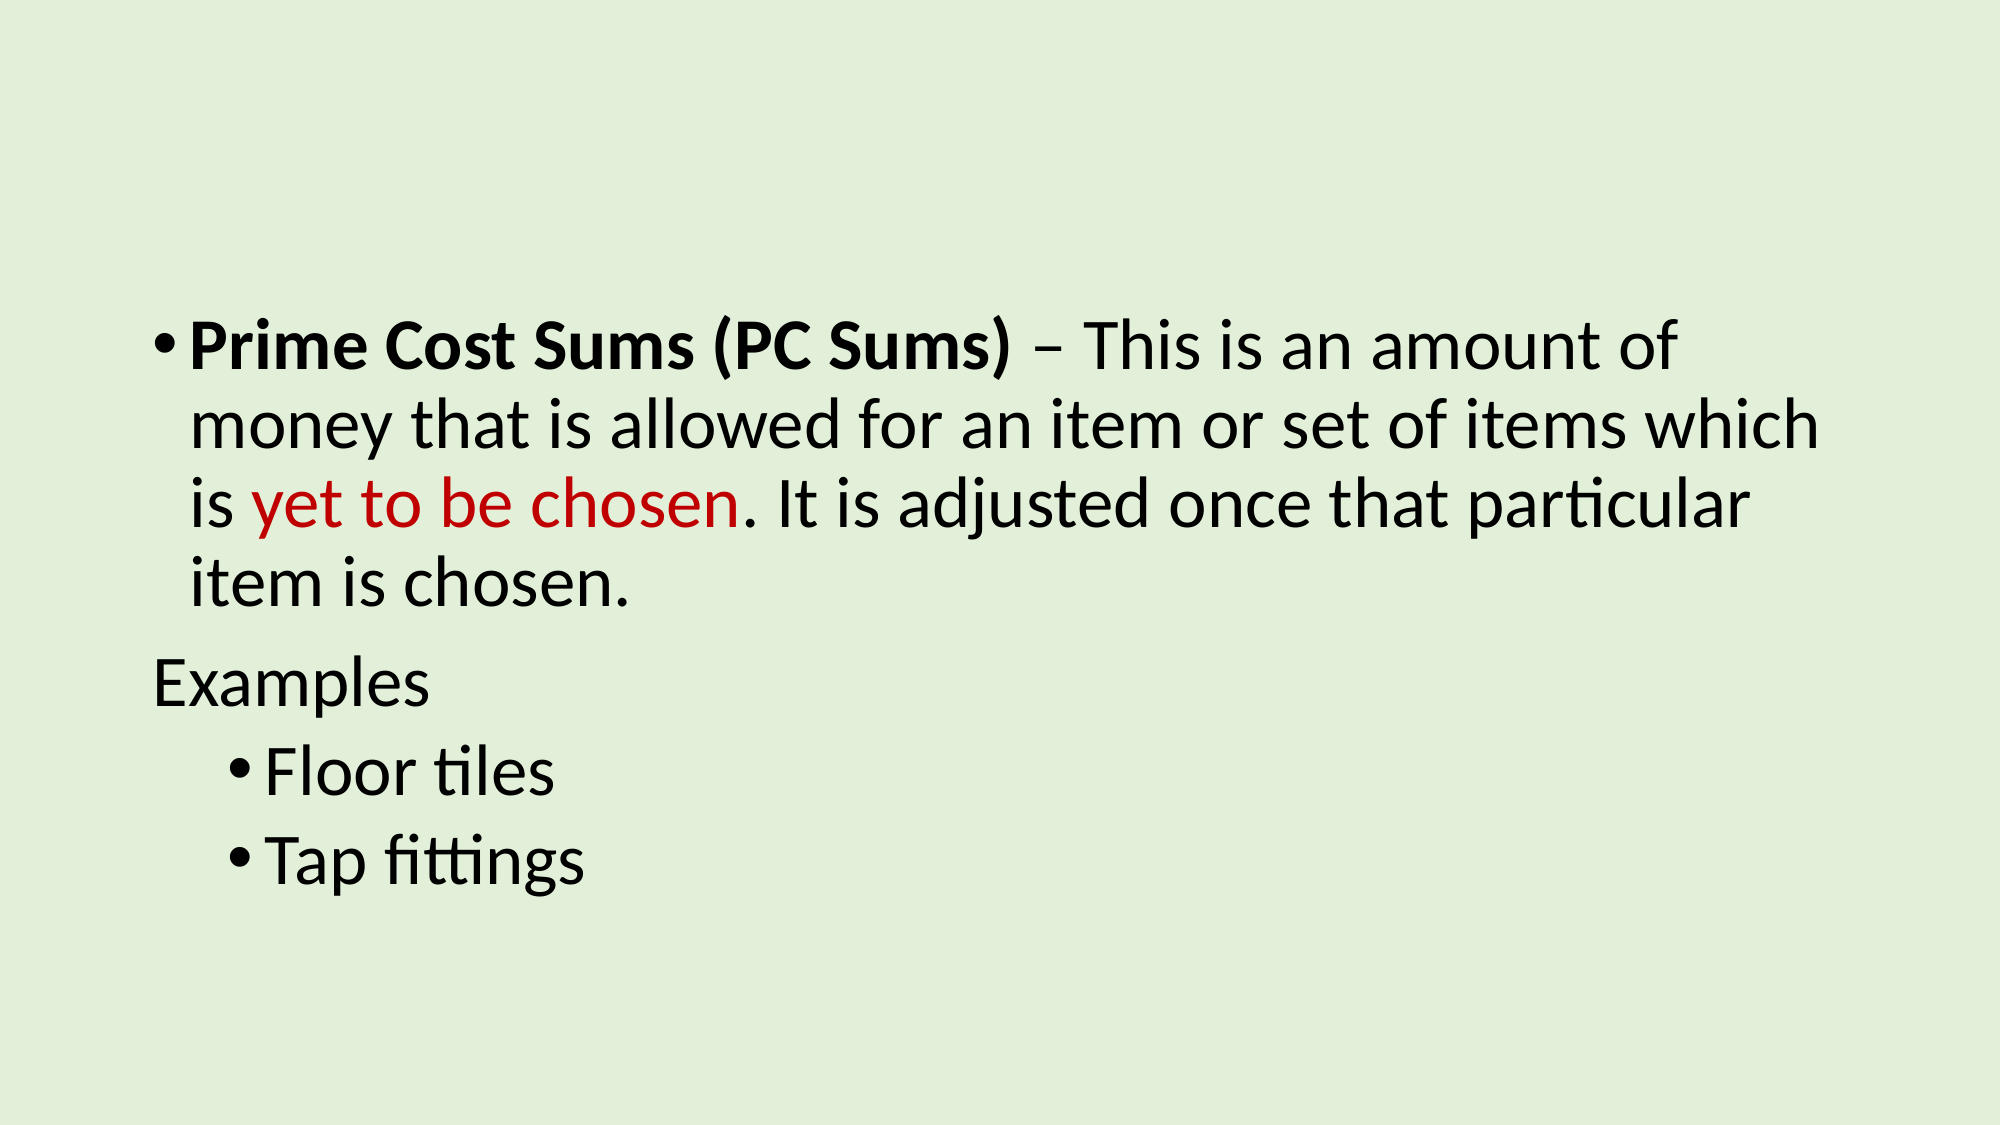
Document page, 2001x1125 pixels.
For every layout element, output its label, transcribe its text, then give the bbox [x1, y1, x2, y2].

list Prime Cost Sums (PC Sums) – This is an amount of money that is allowed for an item or set of items which is yet to be chosen. It is adjusted once that particular item is chosen. Examples Floor tiles Tap fittings [137, 299, 1863, 1014]
